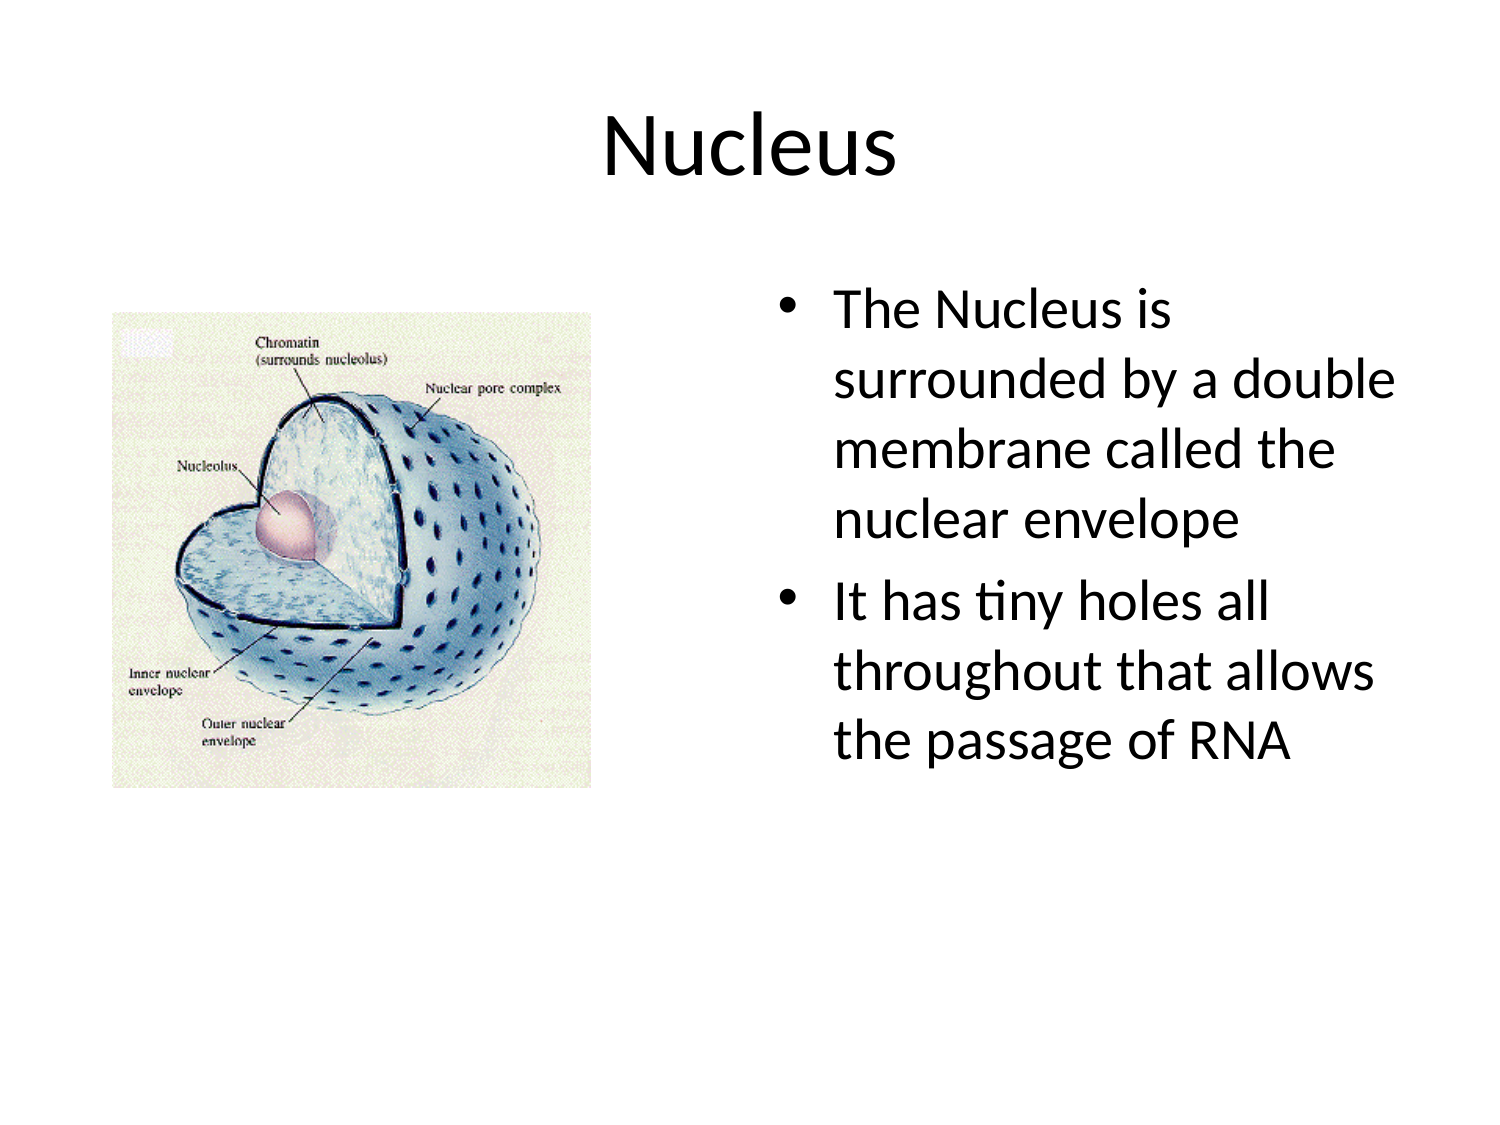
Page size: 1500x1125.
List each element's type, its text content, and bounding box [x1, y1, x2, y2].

title Nucleus [75, 45, 1425, 233]
list The Nucleus is surrounded by a double membrane called the nuclear envelope It has tiny holes all throughout that allows the passage of RNA [762, 262, 1425, 1005]
picture [112, 312, 591, 788]
